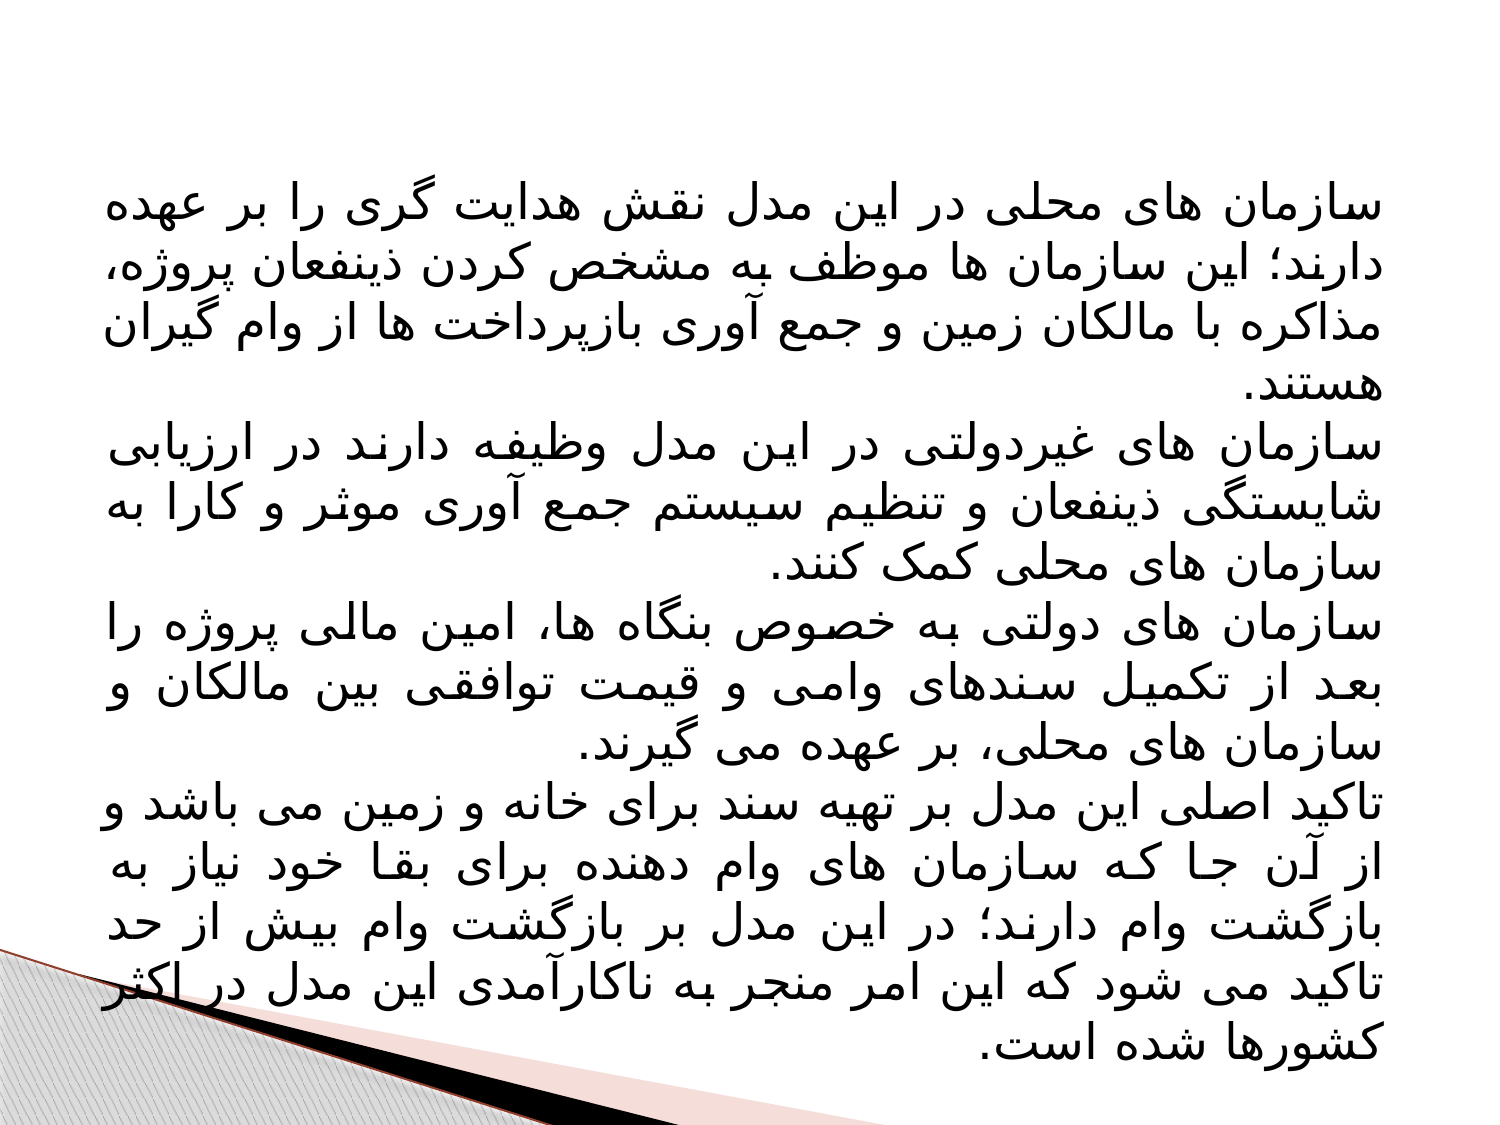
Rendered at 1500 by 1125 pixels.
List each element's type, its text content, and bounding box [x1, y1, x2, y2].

text_box سازمان های محلی در این مدل نقش هدایت گری را بر عهده دارند؛ این سازمان ها موظف به مشخص کردن ذینفعان پروژه، مذاکره با مالکان زمین و جمع آوری بازپرداخت ها از وام گیران هستند. سازمان های غیردولتی در این مدل وظیفه دارند در ارزیابی شایستگی ذینفعان و تنظیم سیستم جمع آوری موثر و کارا به سازمان های محلی کمک کنند. سازمان های دولتی به خصوص بنگاه ها، امین مالی پروژه را بعد از تکمیل سندهای وامی و قیمت توافقی بین مالکان و سازمان های محلی، بر عهده می گیرند. تاکید اصلی این مدل بر تهیه سند برای خانه و زمین می باشد و از آن جا که سازمان های وام دهنده برای بقا خود نیاز به بازگشت وام دارند؛ در این مدل بر بازگشت وام بیش از حد تاکید می شود که این امر منجر به ناکارآمدی این مدل در اکثر کشورها شده است. [87, 162, 1400, 1078]
